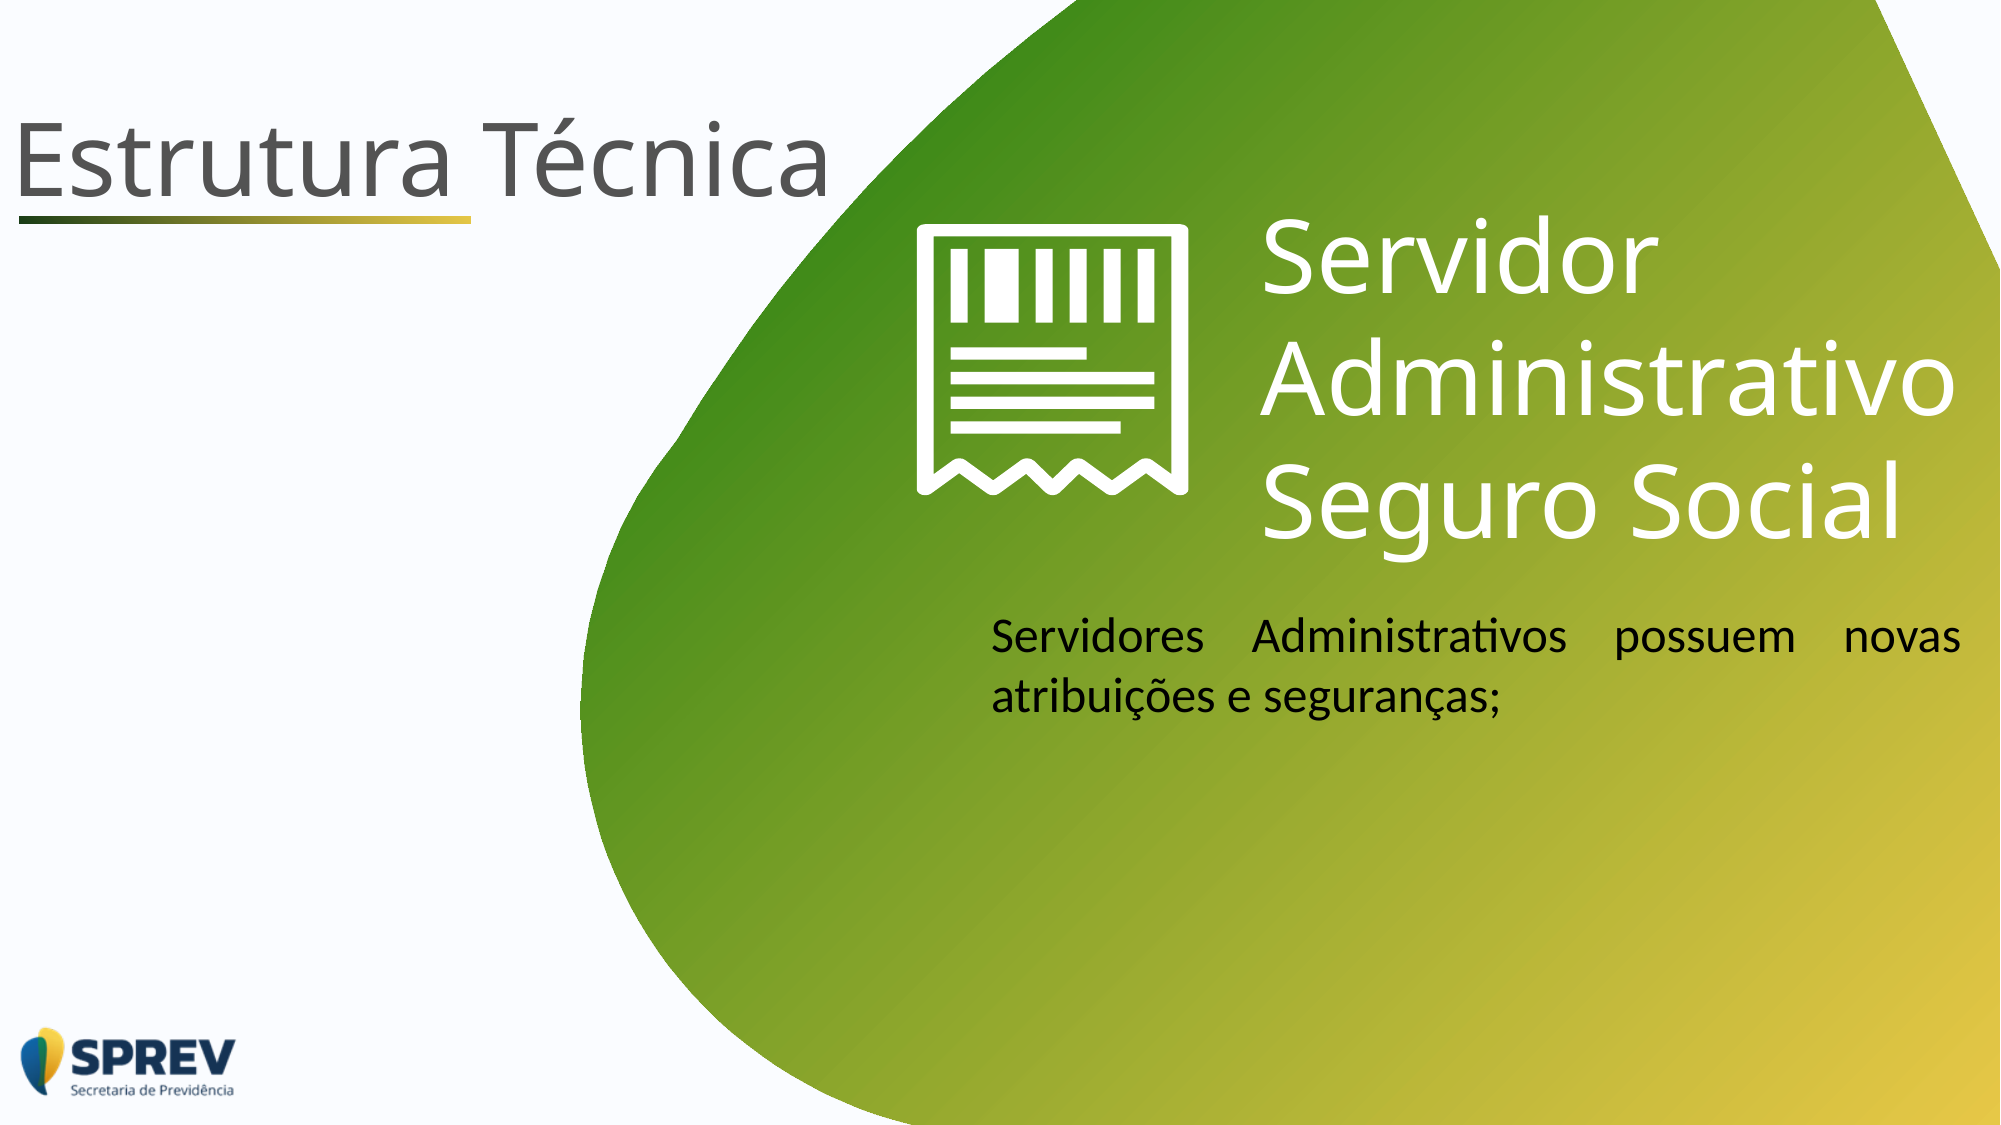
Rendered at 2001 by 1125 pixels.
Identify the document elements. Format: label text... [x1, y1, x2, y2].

text_box Estrutura Técnica [11, 94, 834, 217]
text_box Servidores Administrativos possuem novas atribuições e seguranças; [976, 595, 1977, 730]
text_box Servidor Administrativo Seguro Social [1260, 191, 2000, 559]
text_box [19, 216, 471, 224]
text_box [916, 224, 1189, 496]
picture [17, 1023, 240, 1100]
text_box [580, 0, 2000, 1125]
